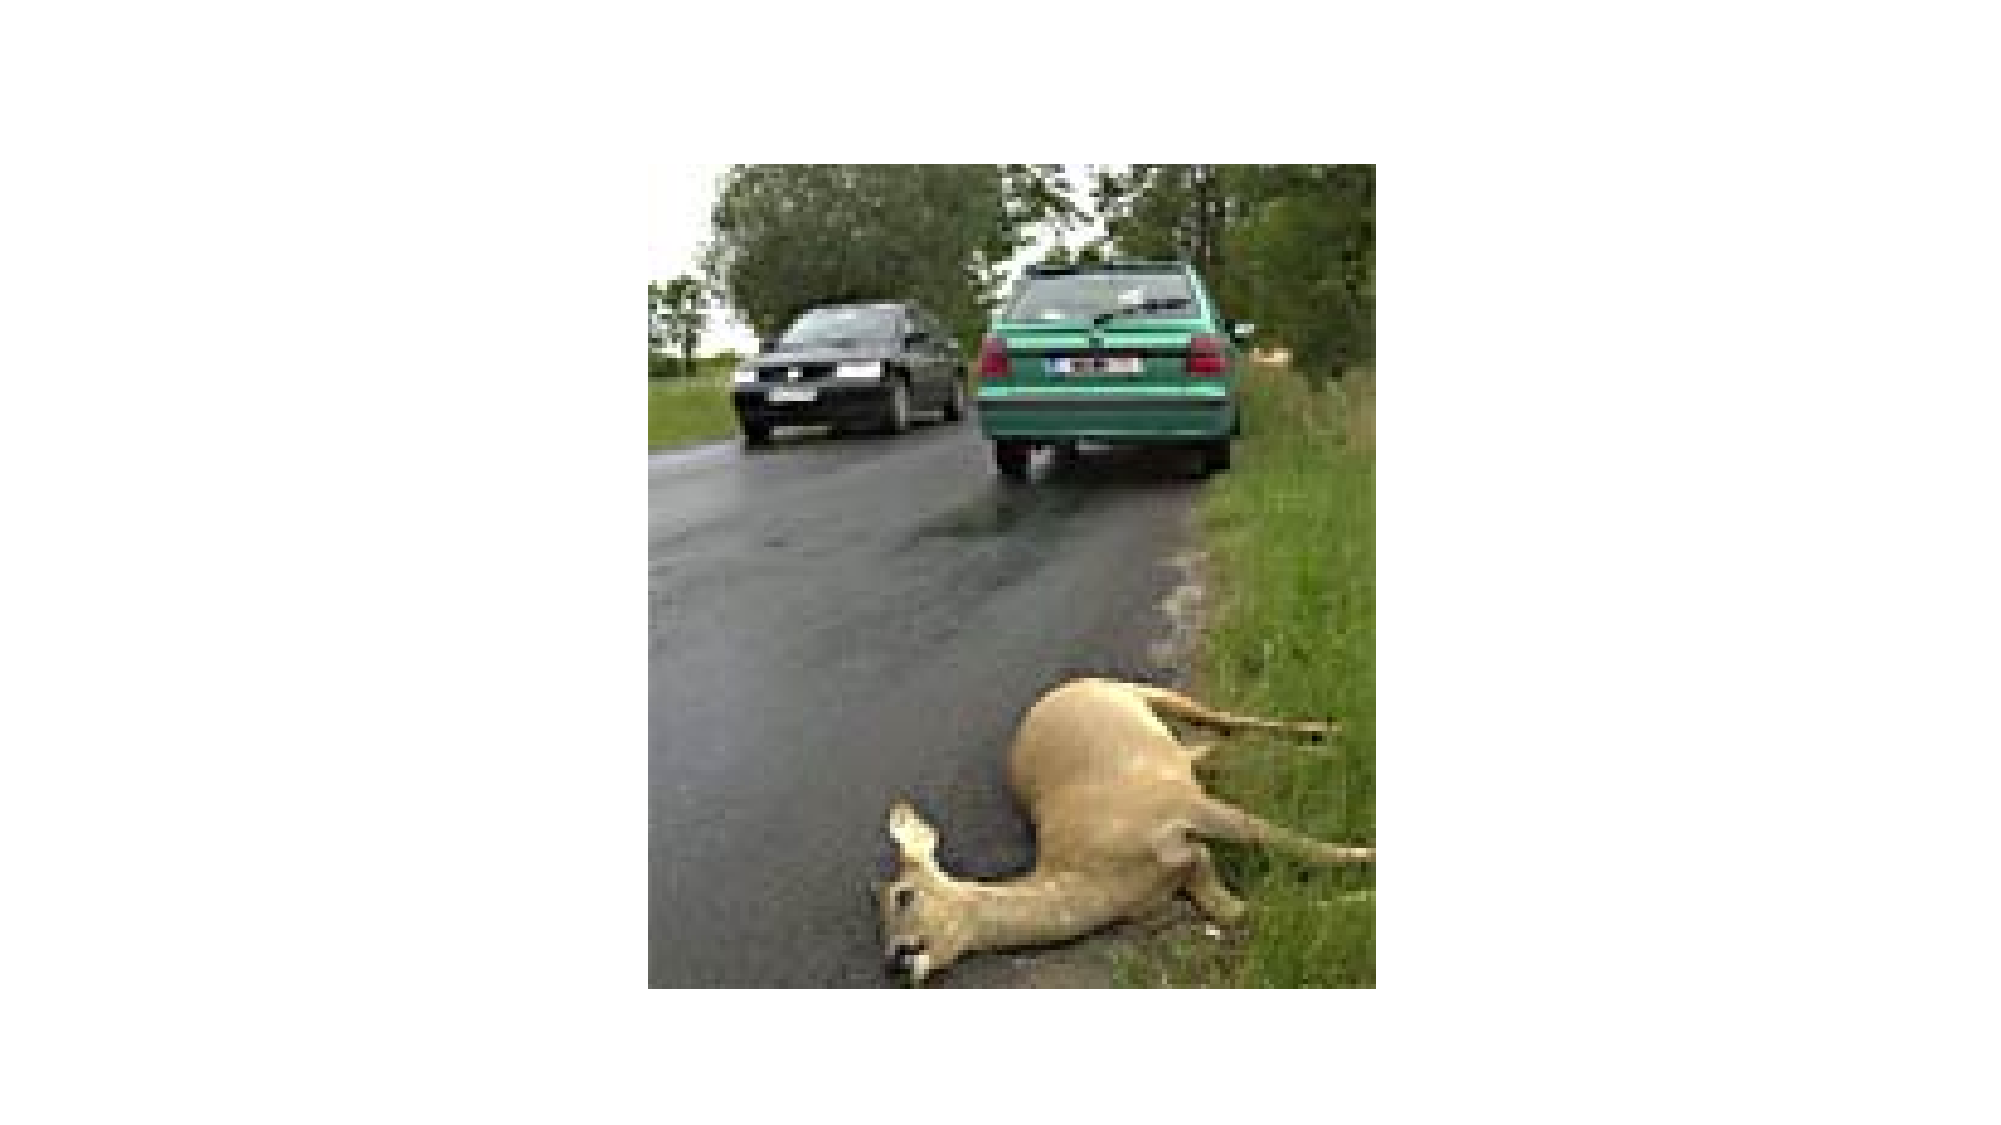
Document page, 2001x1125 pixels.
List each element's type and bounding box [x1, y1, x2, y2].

picture [648, 164, 1376, 989]
